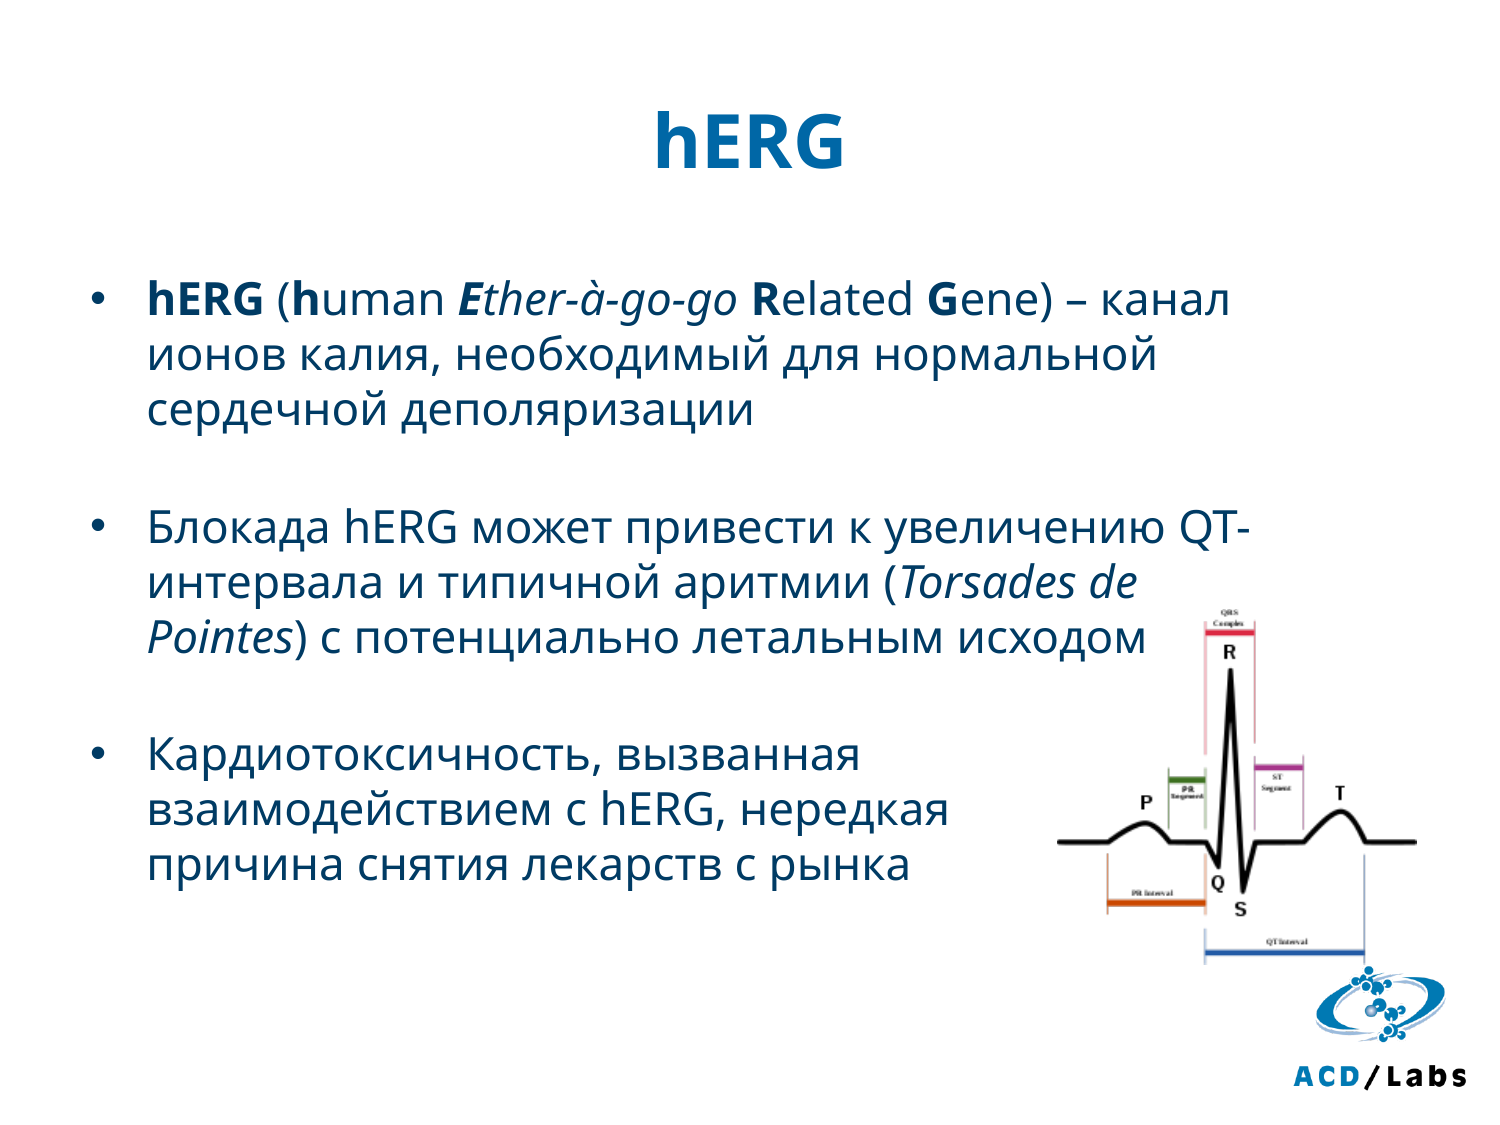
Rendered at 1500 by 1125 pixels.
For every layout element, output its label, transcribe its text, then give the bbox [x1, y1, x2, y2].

picture [1056, 609, 1471, 1101]
list hERG (human Ether-à-go-go Related Gene) – канал ионов калия, необходимый для нормальной сердечной деполяризации Блокада hERG может привести к увеличению QT-интервала и типичной аритмии (Torsades de Pointes) с потенциально летальным исходом Кардиотоксичность, вызванная взаимодействием с hERG, нередкая причина снятия лекарств с рынка [74, 262, 1294, 1006]
title hERG [74, 44, 1426, 233]
